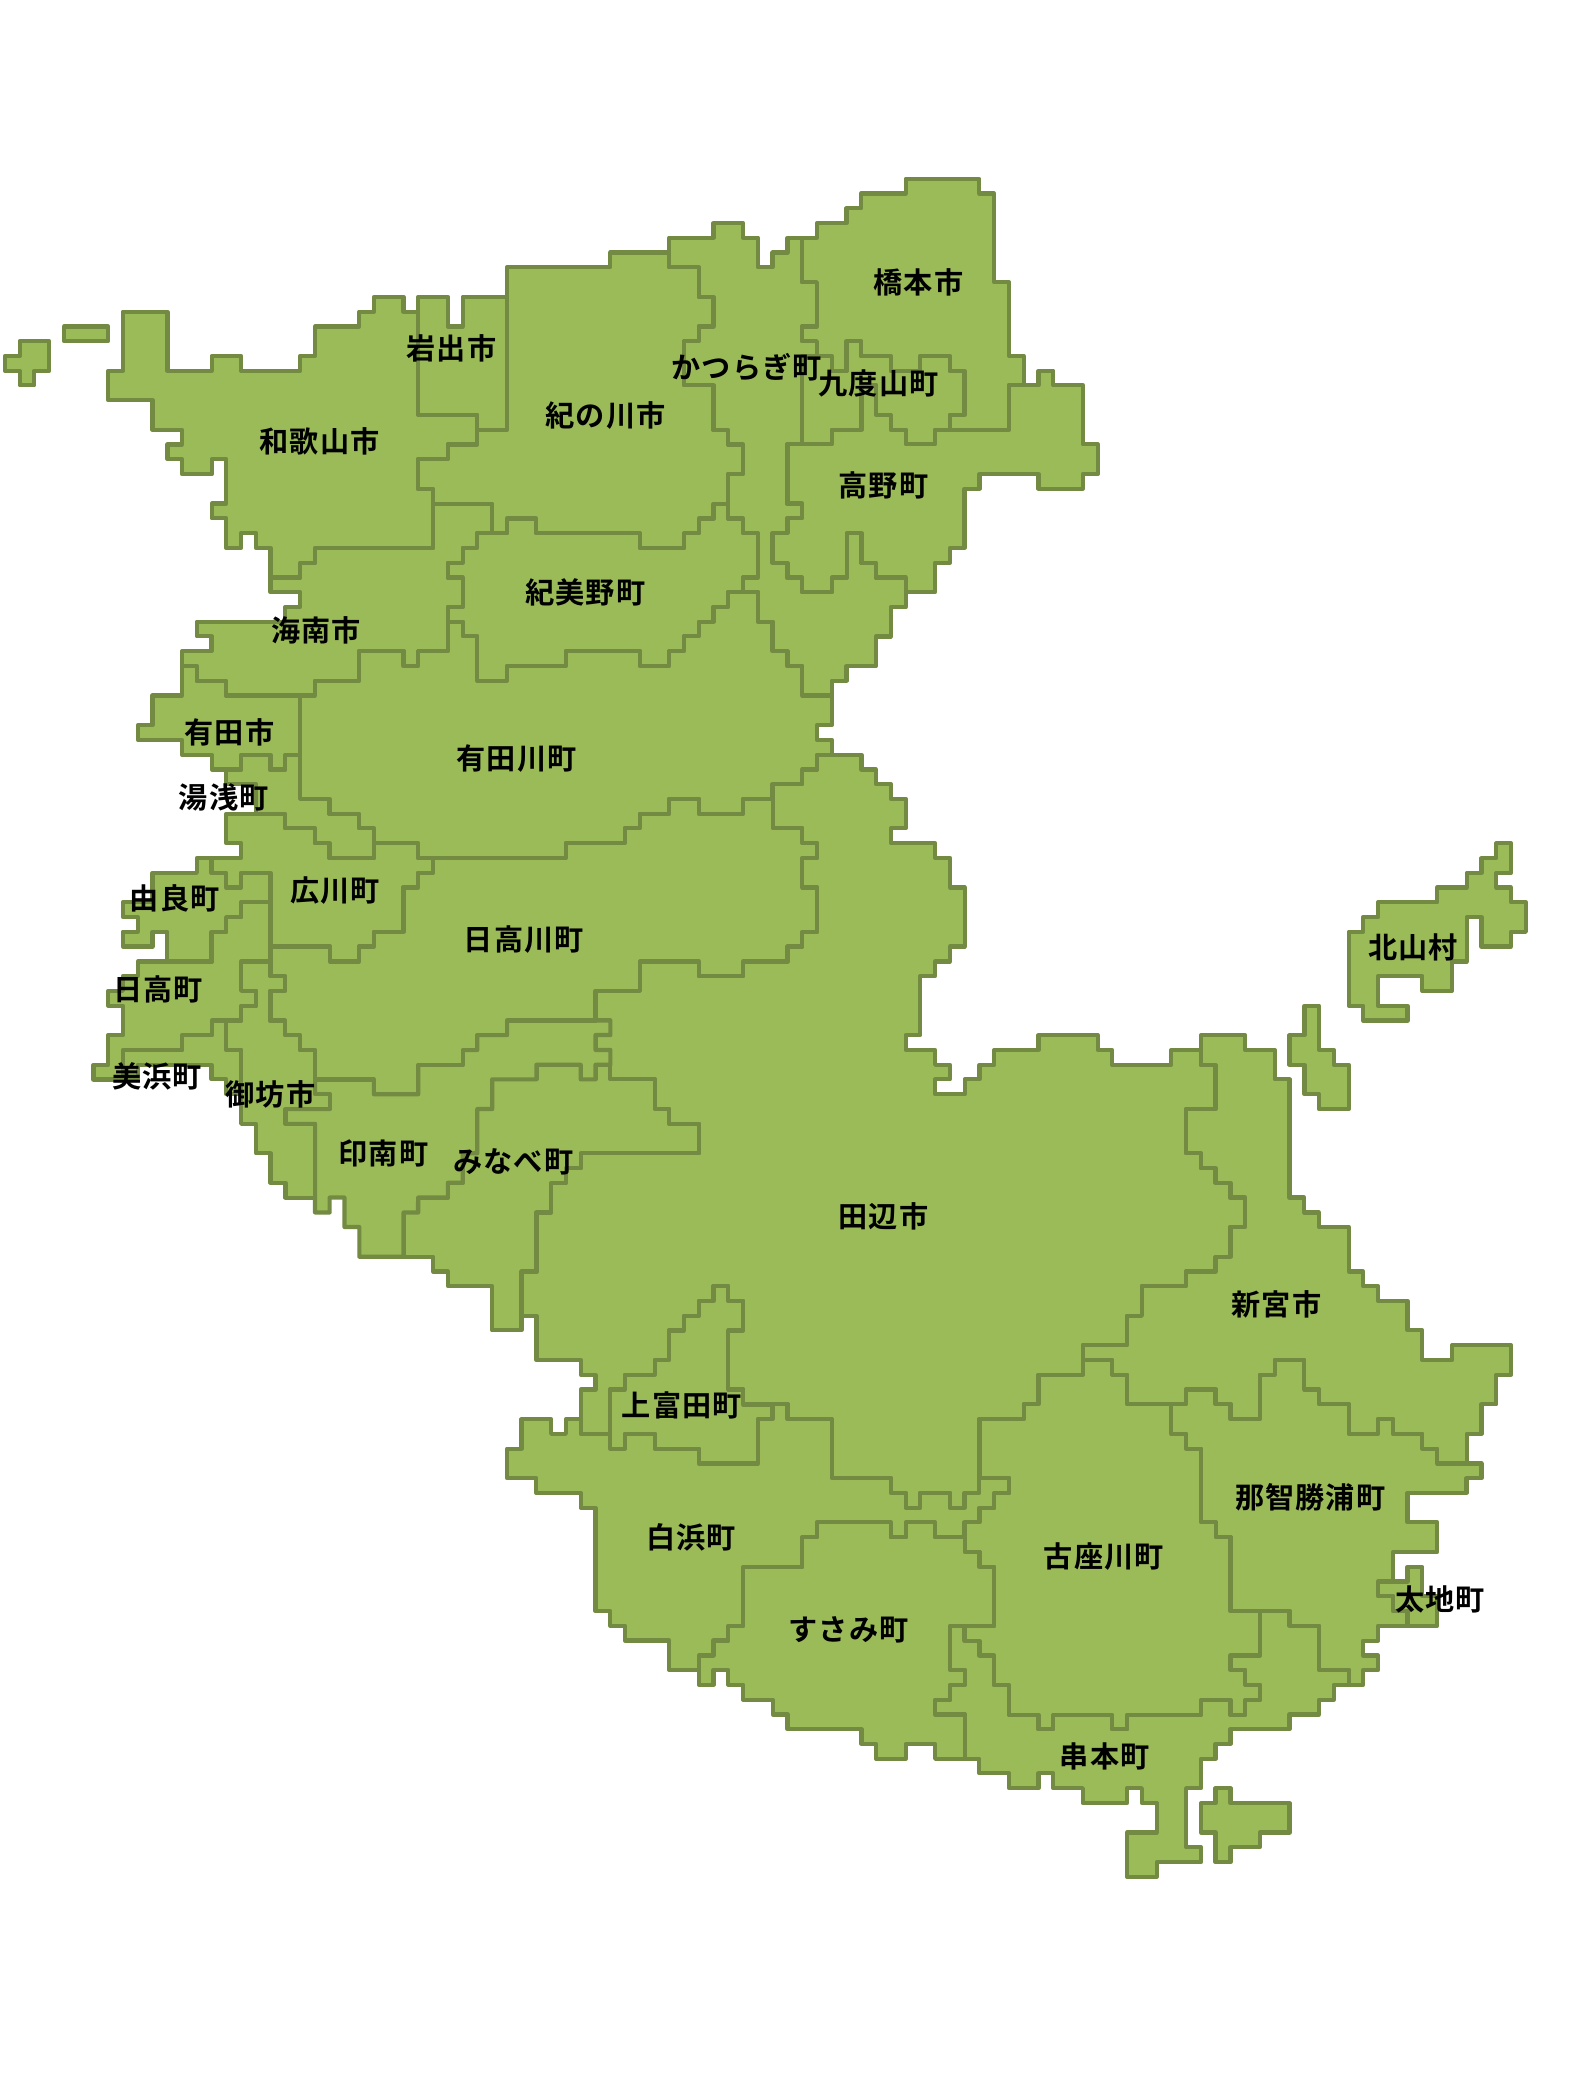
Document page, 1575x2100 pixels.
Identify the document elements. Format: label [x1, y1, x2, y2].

text_box [4, 178, 1527, 1877]
